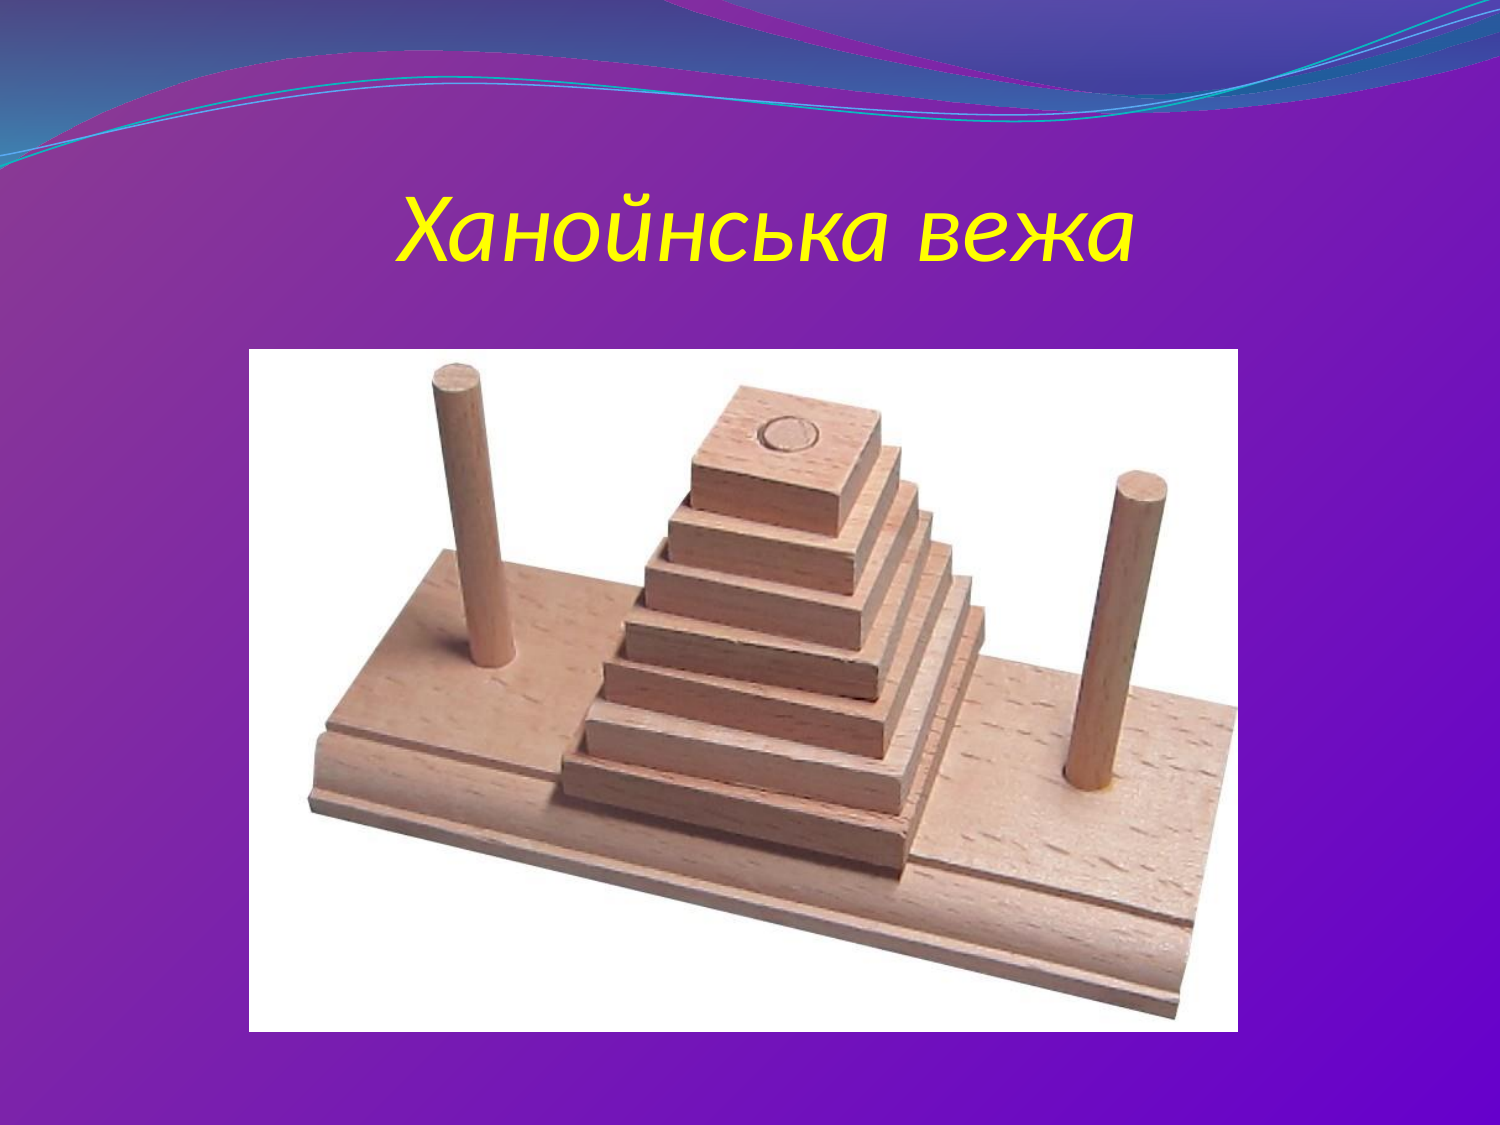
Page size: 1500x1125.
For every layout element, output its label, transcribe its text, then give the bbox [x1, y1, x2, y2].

title Ханойнська вежа [93, 93, 1444, 282]
picture [249, 349, 1238, 1032]
